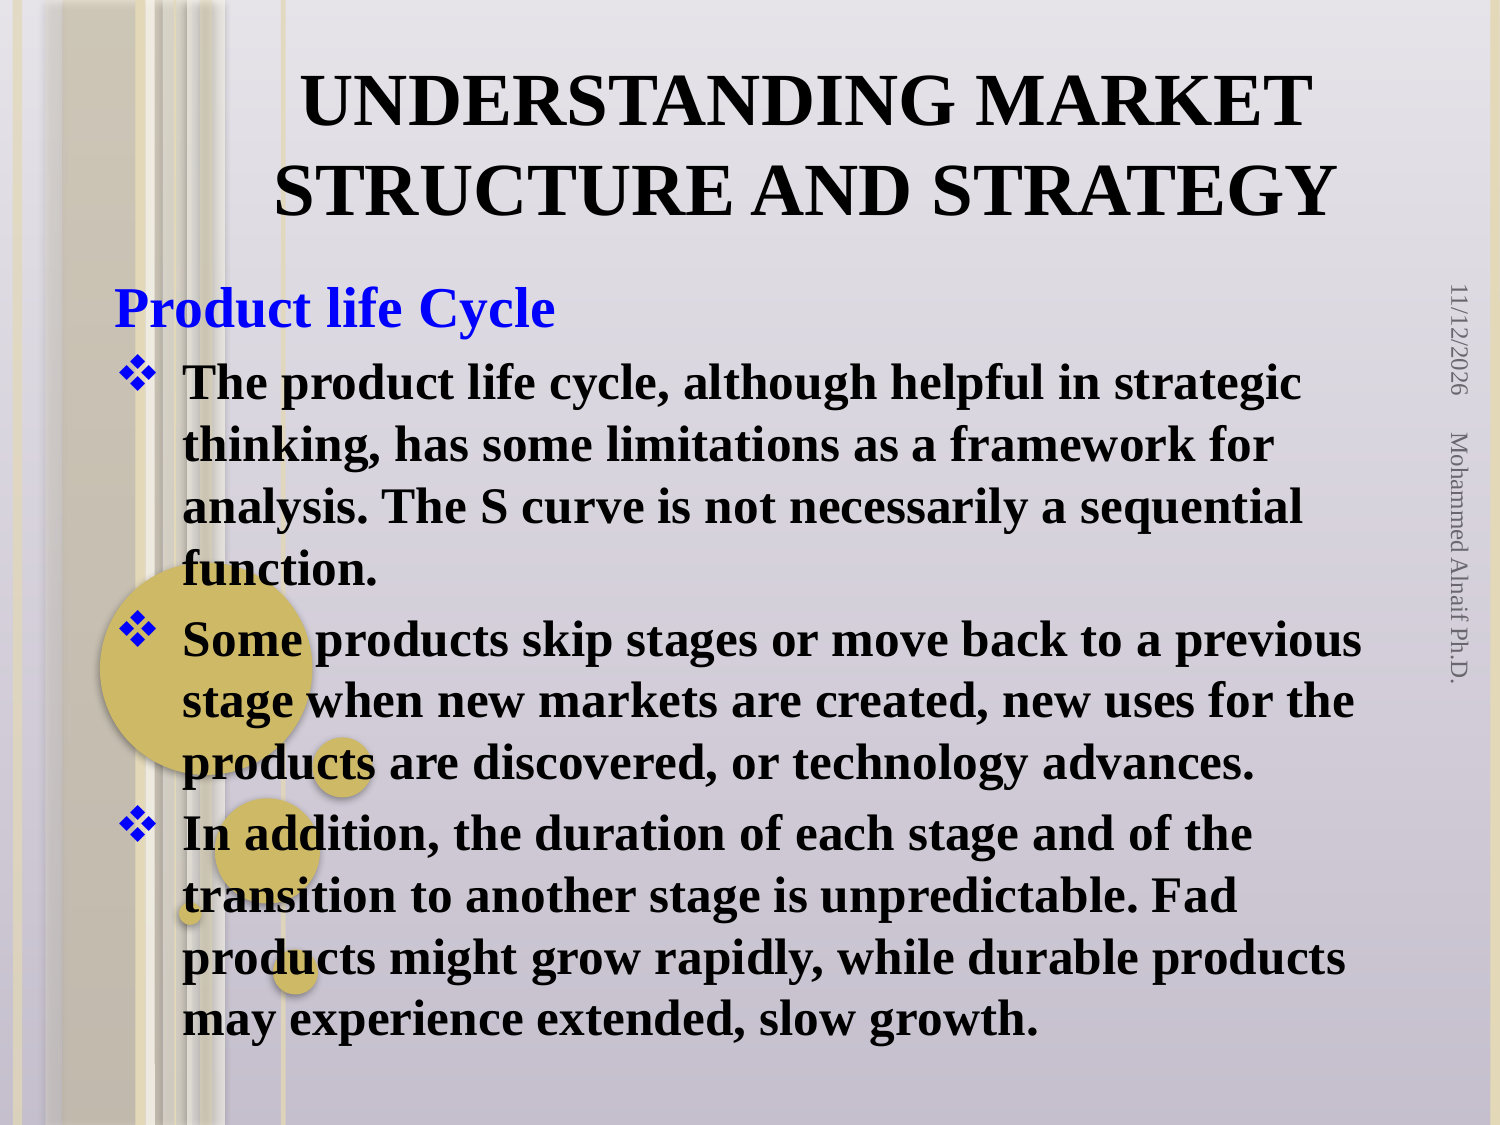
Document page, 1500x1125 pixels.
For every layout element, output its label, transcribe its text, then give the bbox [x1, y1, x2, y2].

title Understanding Market Structure and Strategy [162, 37, 1430, 238]
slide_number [1430, 36, 1493, 412]
subtitle Product life Cycle The product life cycle, although helpful in strategic thinking, has some limitations as a framework for analysis. The S curve is not necessarily a sequential function. Some products skip stages or move back to a previous stage when new markets are created, new uses for the products are discovered, or technology advances. In addition, the duration of each stage and of the transition to another stage is unpredictable. Fad products might grow rapidly, while durable products may experience extended, slow growth. [99, 262, 1440, 1063]
footer Mohammed Alnaif Ph.D. [1429, 417, 1493, 1018]
